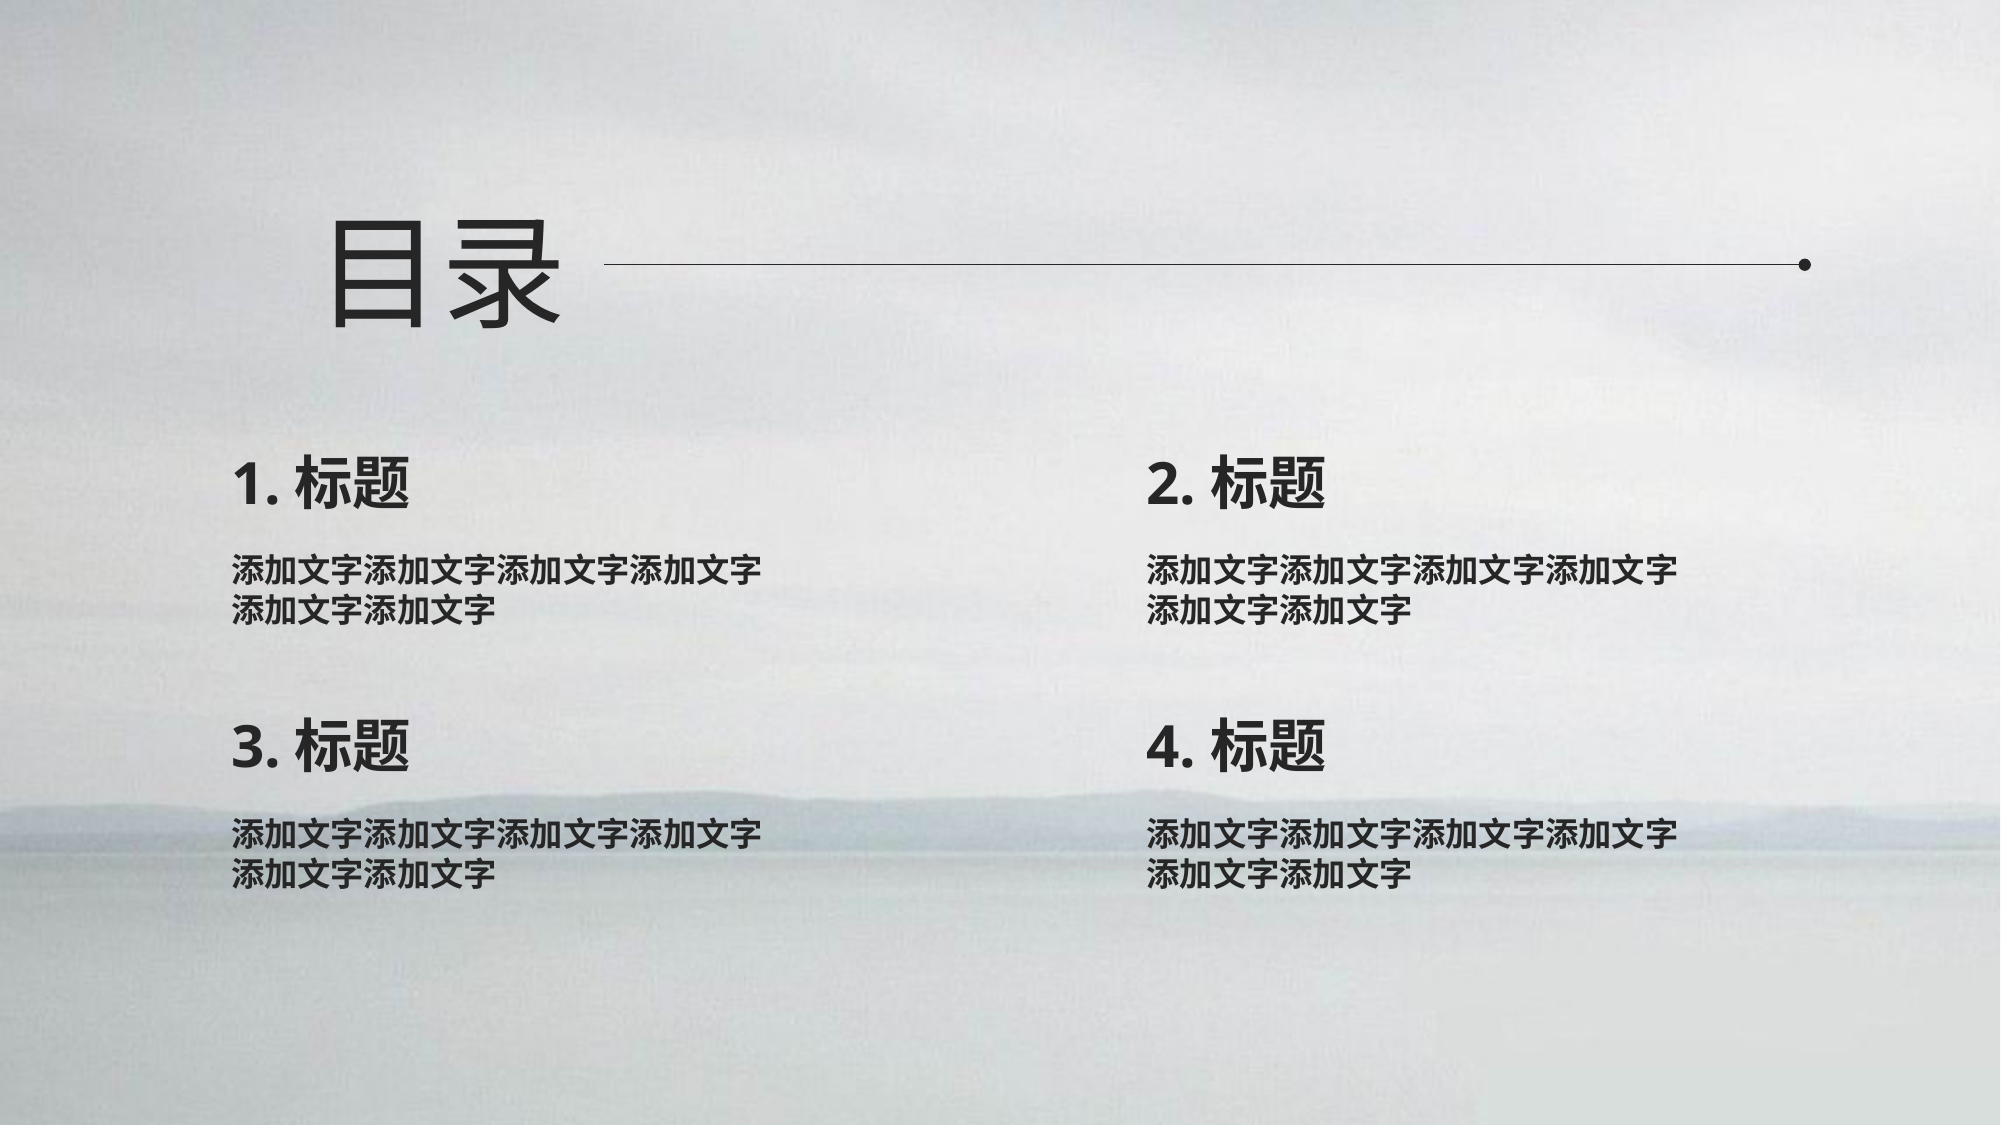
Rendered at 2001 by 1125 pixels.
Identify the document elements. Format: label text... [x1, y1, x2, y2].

text_box 目录 [301, 186, 582, 351]
text_box 添加文字添加文字添加文字添加文字添加文字添加文字 [1131, 805, 1706, 901]
text_box 1.标题 [216, 438, 700, 524]
text_box 2.标题 [1131, 438, 1616, 524]
text_box 添加文字添加文字添加文字添加文字添加文字添加文字 [216, 542, 790, 637]
picture [0, 0, 2001, 1125]
text_box 4.标题 [1131, 702, 1616, 787]
text_box 3.标题 [216, 702, 700, 787]
text_box 添加文字添加文字添加文字添加文字添加文字添加文字 [216, 805, 790, 901]
text_box 添加文字添加文字添加文字添加文字添加文字添加文字 [1131, 542, 1706, 637]
